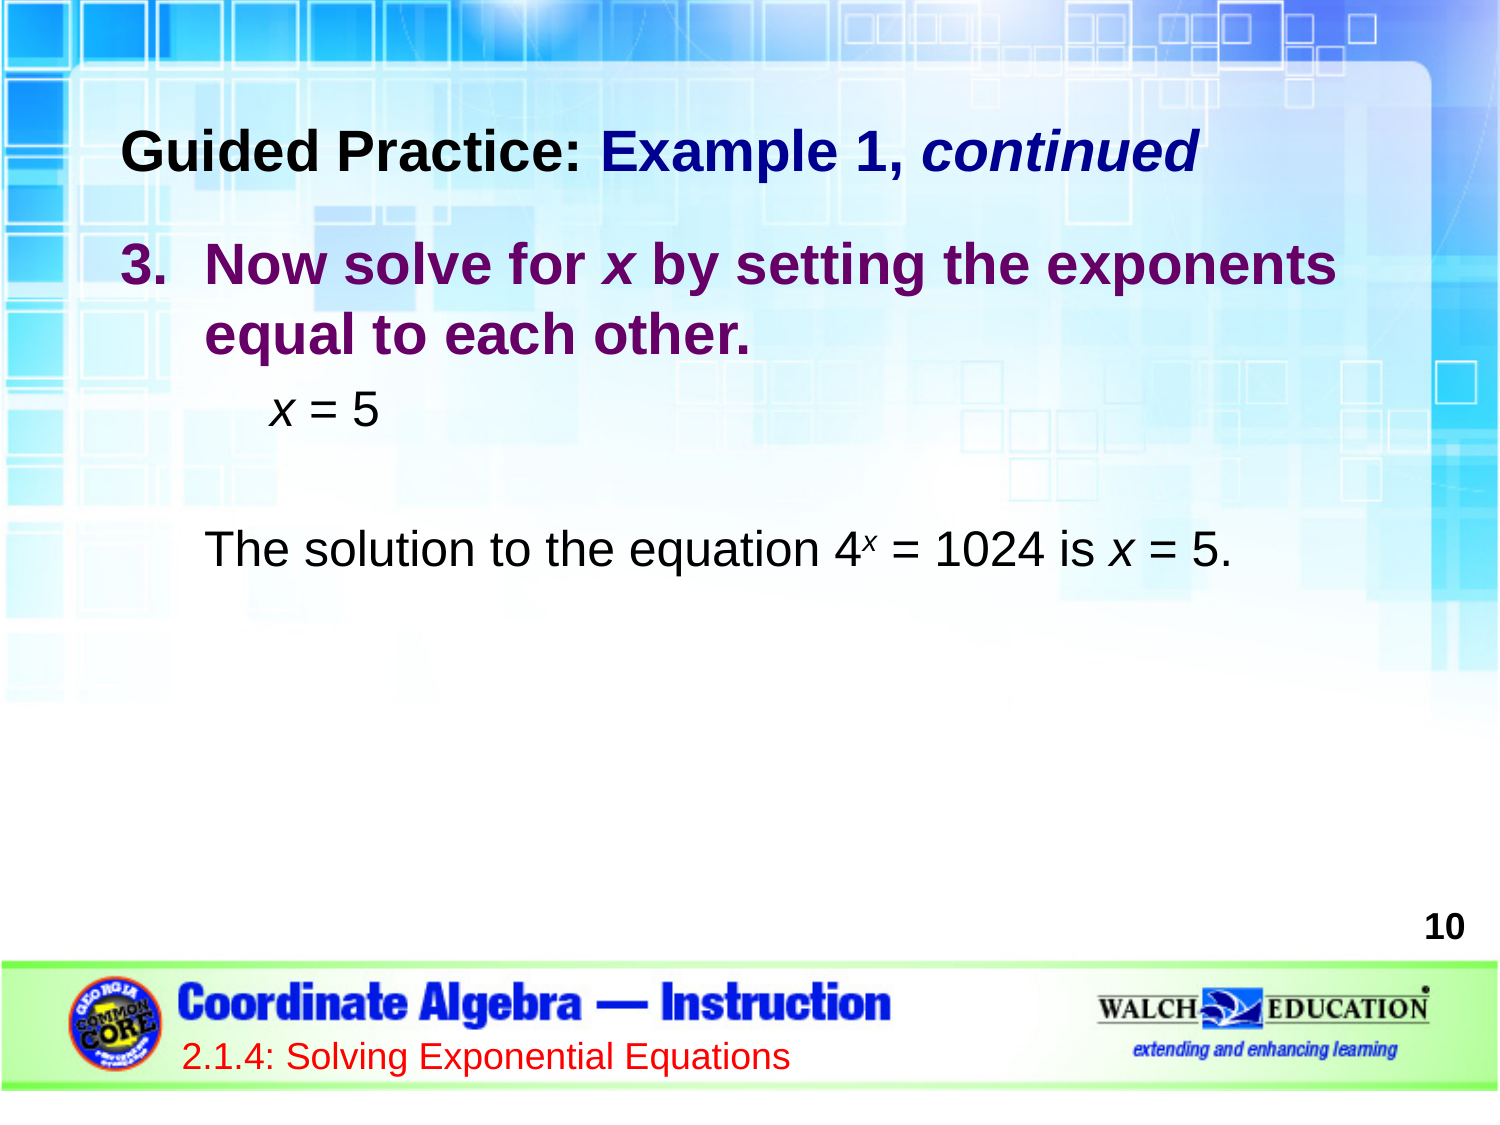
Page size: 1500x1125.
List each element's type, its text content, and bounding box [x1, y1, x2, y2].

picture [1, 0, 1500, 1091]
subtitle Guided Practice: Example 1, continued Now solve for x by setting the exponents equal to each other. x = 5 The solution to the equation 4x = 1024 is x = 5. [105, 105, 1394, 925]
list 2.1.4: Solving Exponential Equations [166, 1024, 1074, 1068]
slide_number 10 [1361, 901, 1481, 949]
